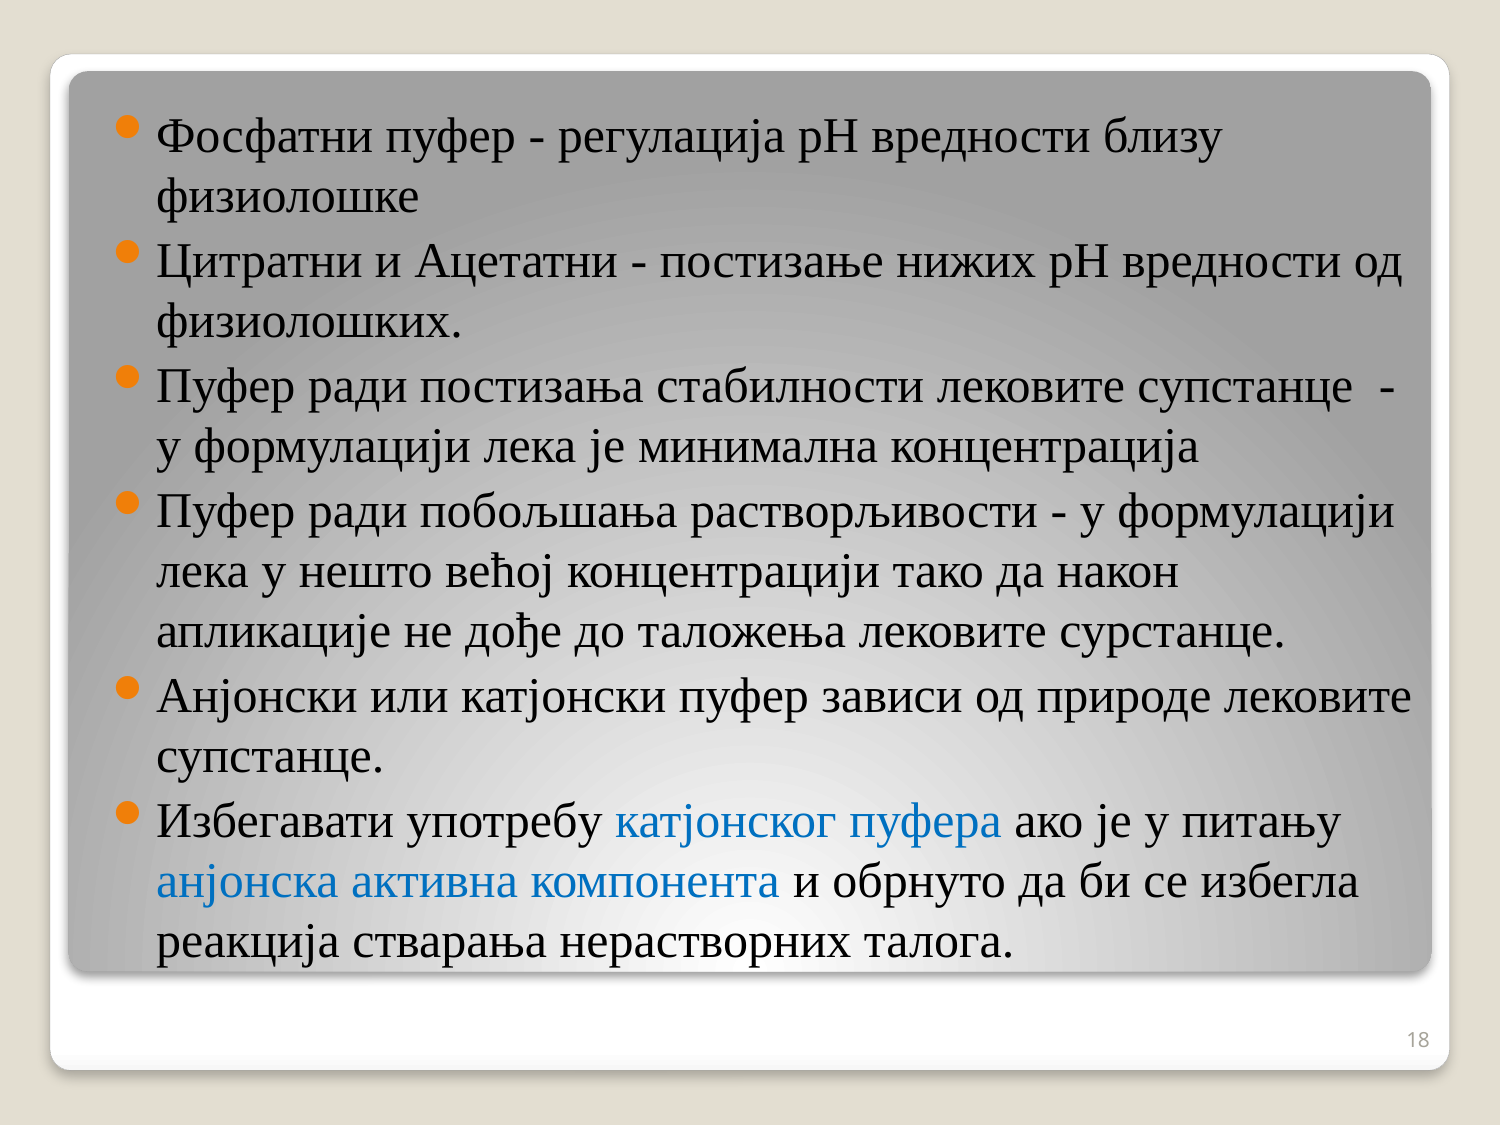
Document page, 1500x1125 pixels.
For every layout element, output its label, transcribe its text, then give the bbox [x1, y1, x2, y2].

slide_number 18 [1369, 1002, 1445, 1063]
list Фосфатни пуфер - регулација pH вредности близу физиолошке Цитратни и Ацетатни - постизање нижих pH вредности од физиолошких. Пуфер ради постизања стабилности лековите супстанце - у формулацији лека је минимална концентрација Пуфер ради побољшања растворљивости - у формулацији лека у нешто већој концентрацији тако да након апликације не дође до таложења лековите суpстанце. Анјонски или катјонски пуфер зависи од природе лековите супстанце. Избегавати употребу катјонског пуфера ако је у питању анјонска активна компонента и обрнуто да би се избегла реакција стварања нерастворних талога. [82, 86, 1436, 1071]
